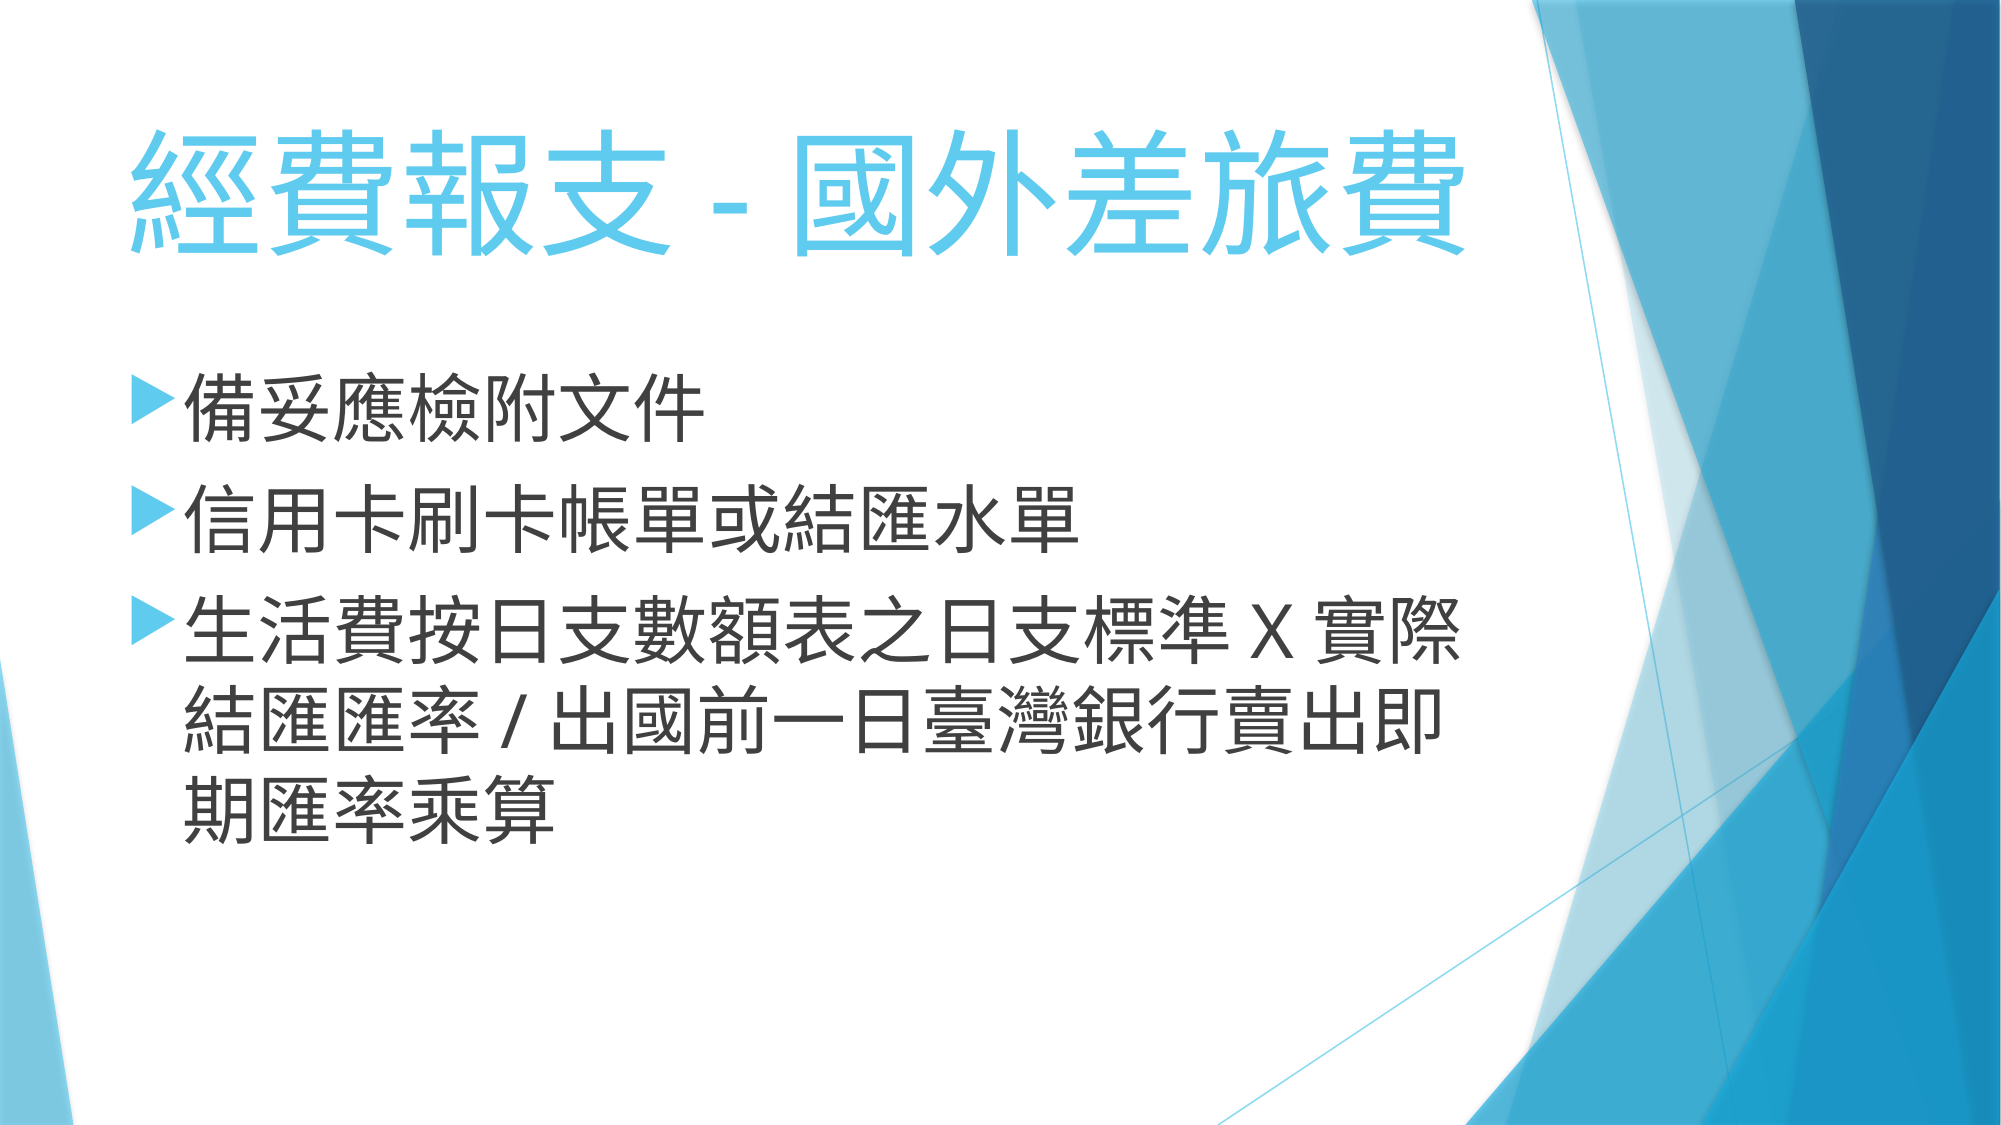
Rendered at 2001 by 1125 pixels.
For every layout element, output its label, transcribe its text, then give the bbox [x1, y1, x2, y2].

list 備妥應檢附文件 信用卡刷卡帳單或結匯水單 生活費按日支數額表之日支標準X實際結匯匯率/出國前一日臺灣銀行賣出即期匯率乘算 [111, 354, 1522, 992]
title 經費報支-國外差旅費 [111, 99, 1522, 317]
